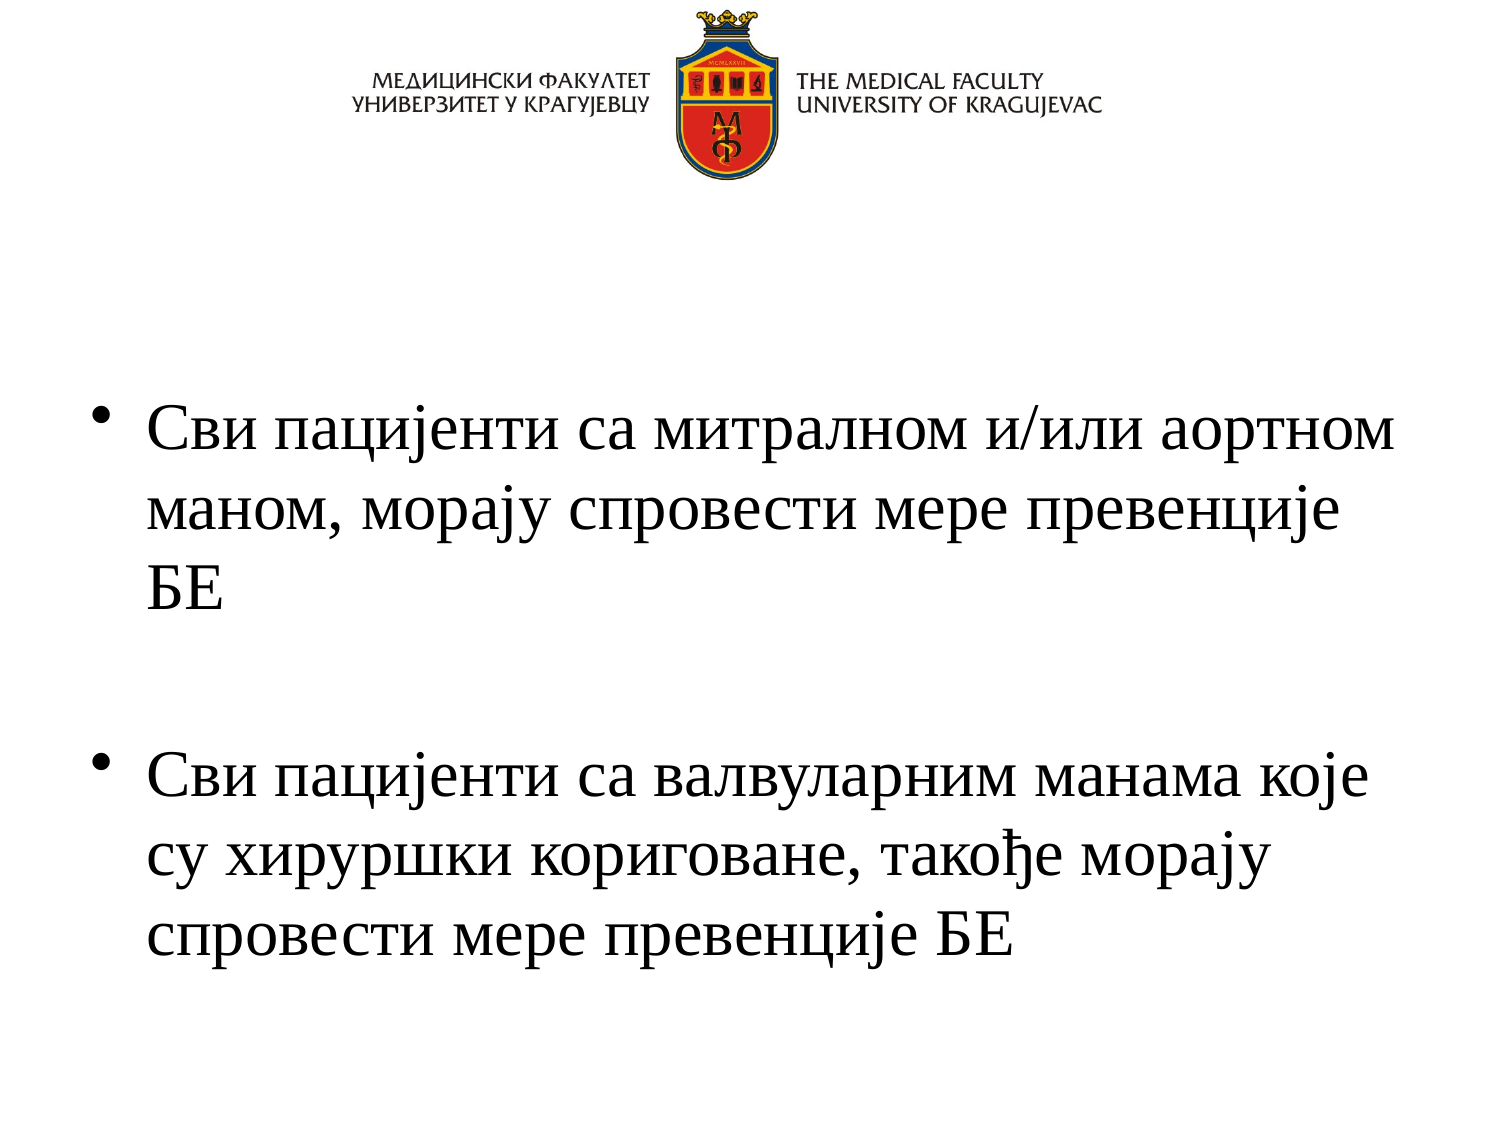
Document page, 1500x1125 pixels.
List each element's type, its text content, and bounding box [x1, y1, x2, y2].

picture [328, 0, 1125, 191]
list Сви пацијенти са митралном и/или аортном маном, морају спровести мере превенције БЕ Сви пацијенти са валвуларним манама које су хируршки кориговане, такође морају спровести мере превенције БЕ [75, 375, 1425, 1118]
